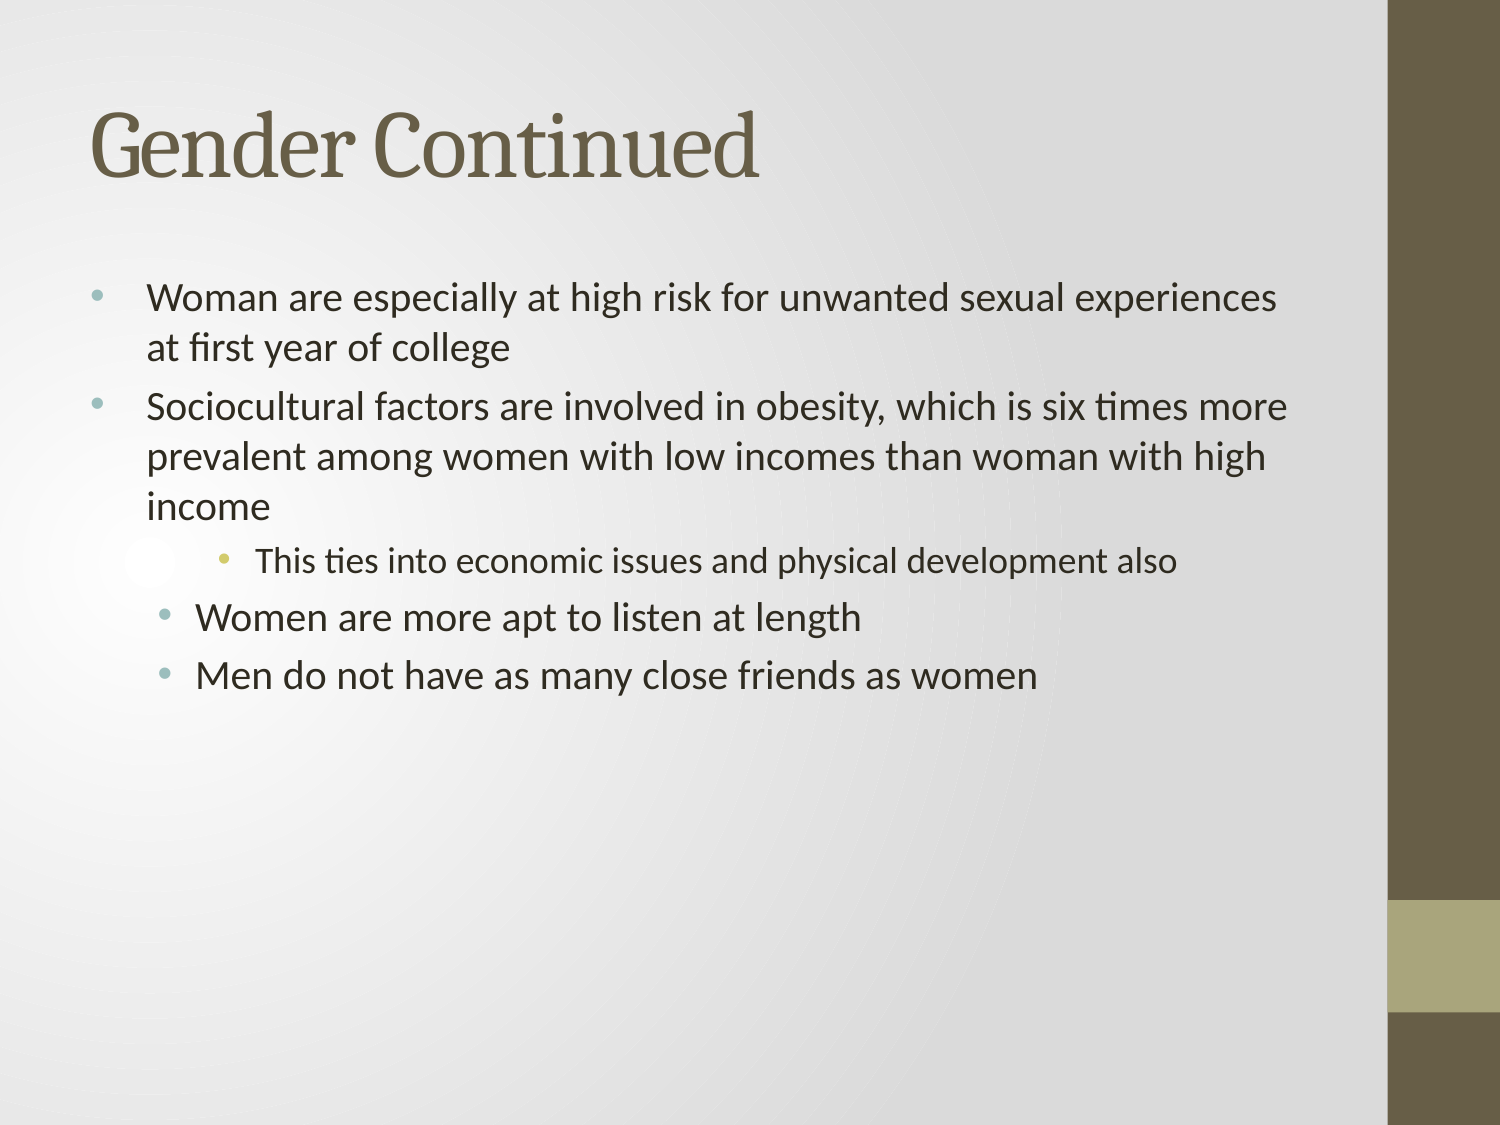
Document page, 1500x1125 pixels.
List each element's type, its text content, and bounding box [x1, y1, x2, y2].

list Woman are especially at high risk for unwanted sexual experiences at first year of college Sociocultural factors are involved in obesity, which is six times more prevalent among women with low incomes than woman with high income This ties into economic issues and physical development also Women are more apt to listen at length Men do not have as many close friends as women [75, 262, 1325, 1050]
title Gender Continued [75, 45, 1325, 233]
